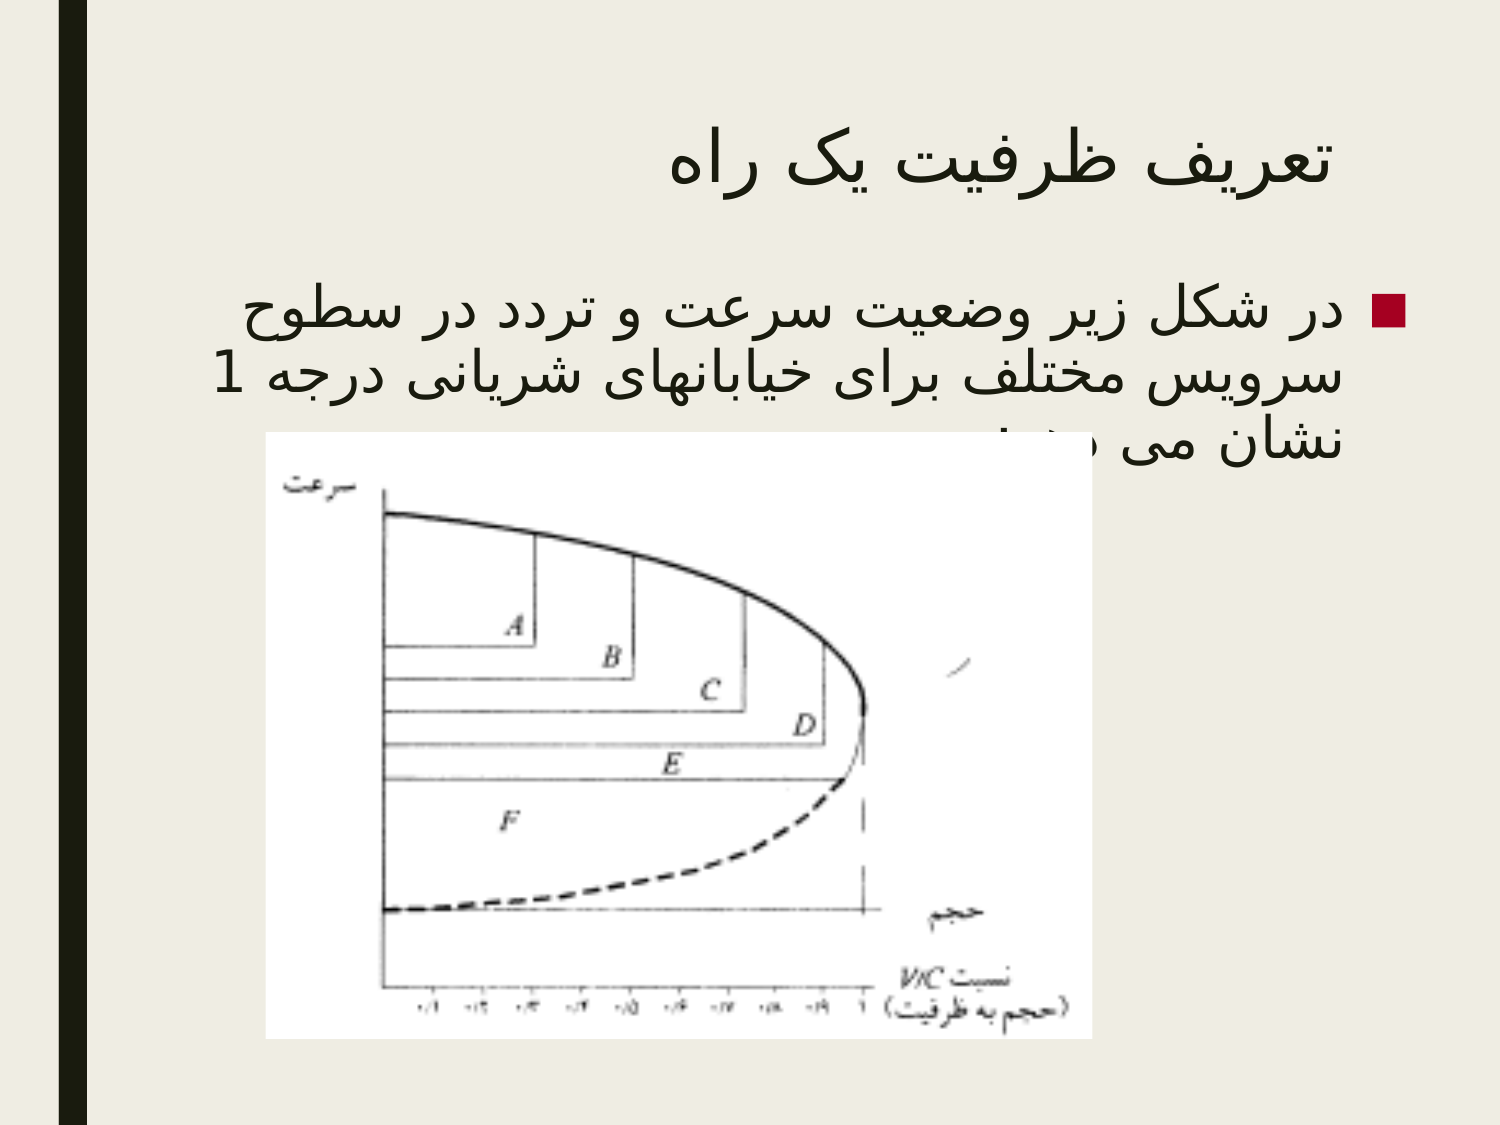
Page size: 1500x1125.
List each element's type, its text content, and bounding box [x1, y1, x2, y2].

picture [265, 432, 1093, 1039]
title تعریف ظرفیت یک راه [168, 112, 1351, 357]
list در شکل زیر وضعیت سرعت و تردد در سطوح سرویس مختلف برای خیابانهای شریانی درجه 1 نشان می دهد: [171, 267, 1425, 445]
